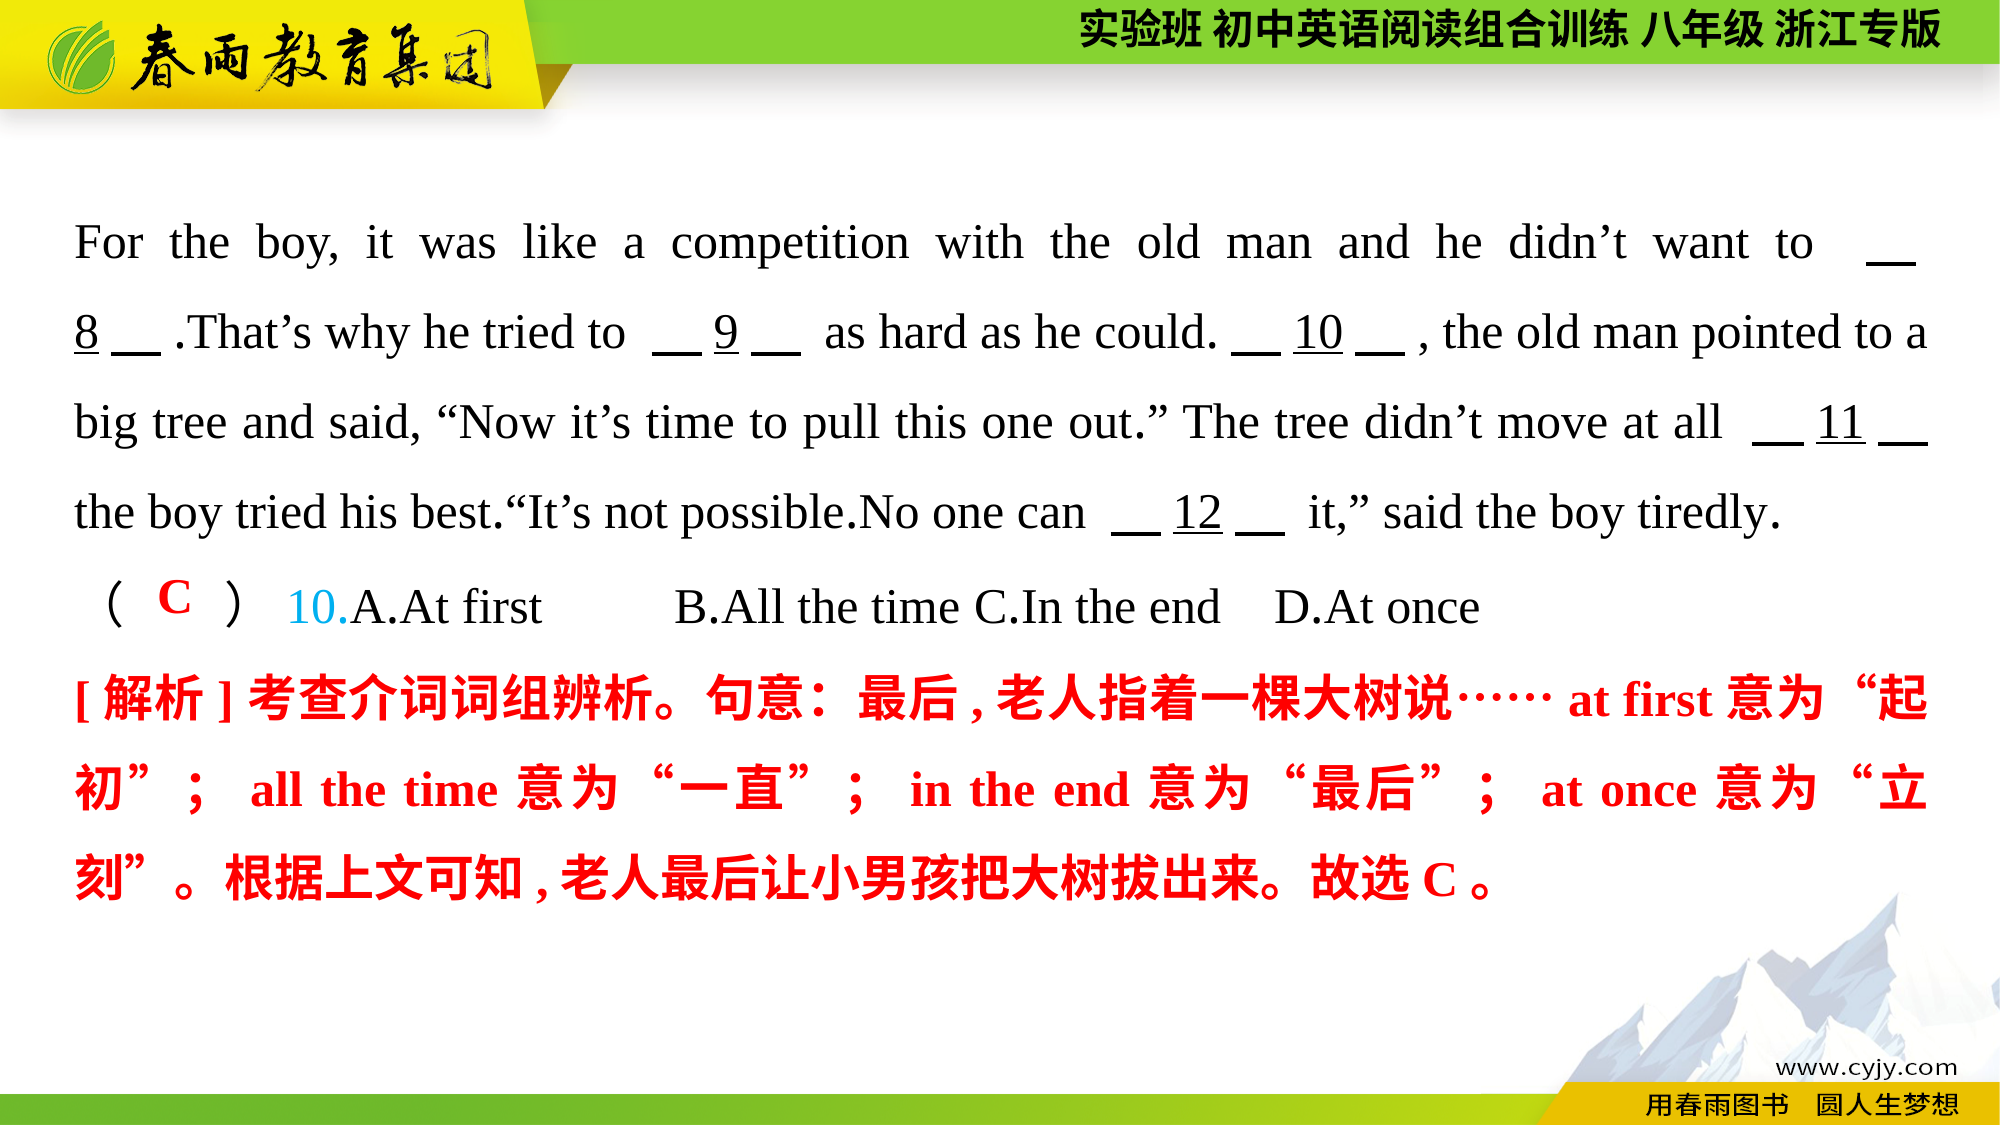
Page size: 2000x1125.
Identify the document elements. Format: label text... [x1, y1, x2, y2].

picture [0, 0, 2000, 1125]
text_box [解析]考查介词词组辨析。句意：最后,老人指着一棵大树说……at first意为“起初”；all the time意为“一直”；in the end意为“最后”；at once意为“立刻”。根据上文可知,老人最后让小男孩把大树拔出来。故选C。 [59, 641, 1944, 914]
text_box （ ）10.A.At first B.All the time C.In the end D.At once [59, 539, 1944, 641]
list For the boy, it was like a competition with the old man and he didn’t want to 8 .That’s why he tried to 9 as hard as he could. 10 , the old man pointed to a big tree and said, “Now it’s time to pull this one out.” The tree didn’t move at all 11 the boy tried his best.“It’s not possible.No one can 12 it,” said the boy tiredly. [59, 170, 1944, 539]
text_box C [142, 555, 209, 631]
